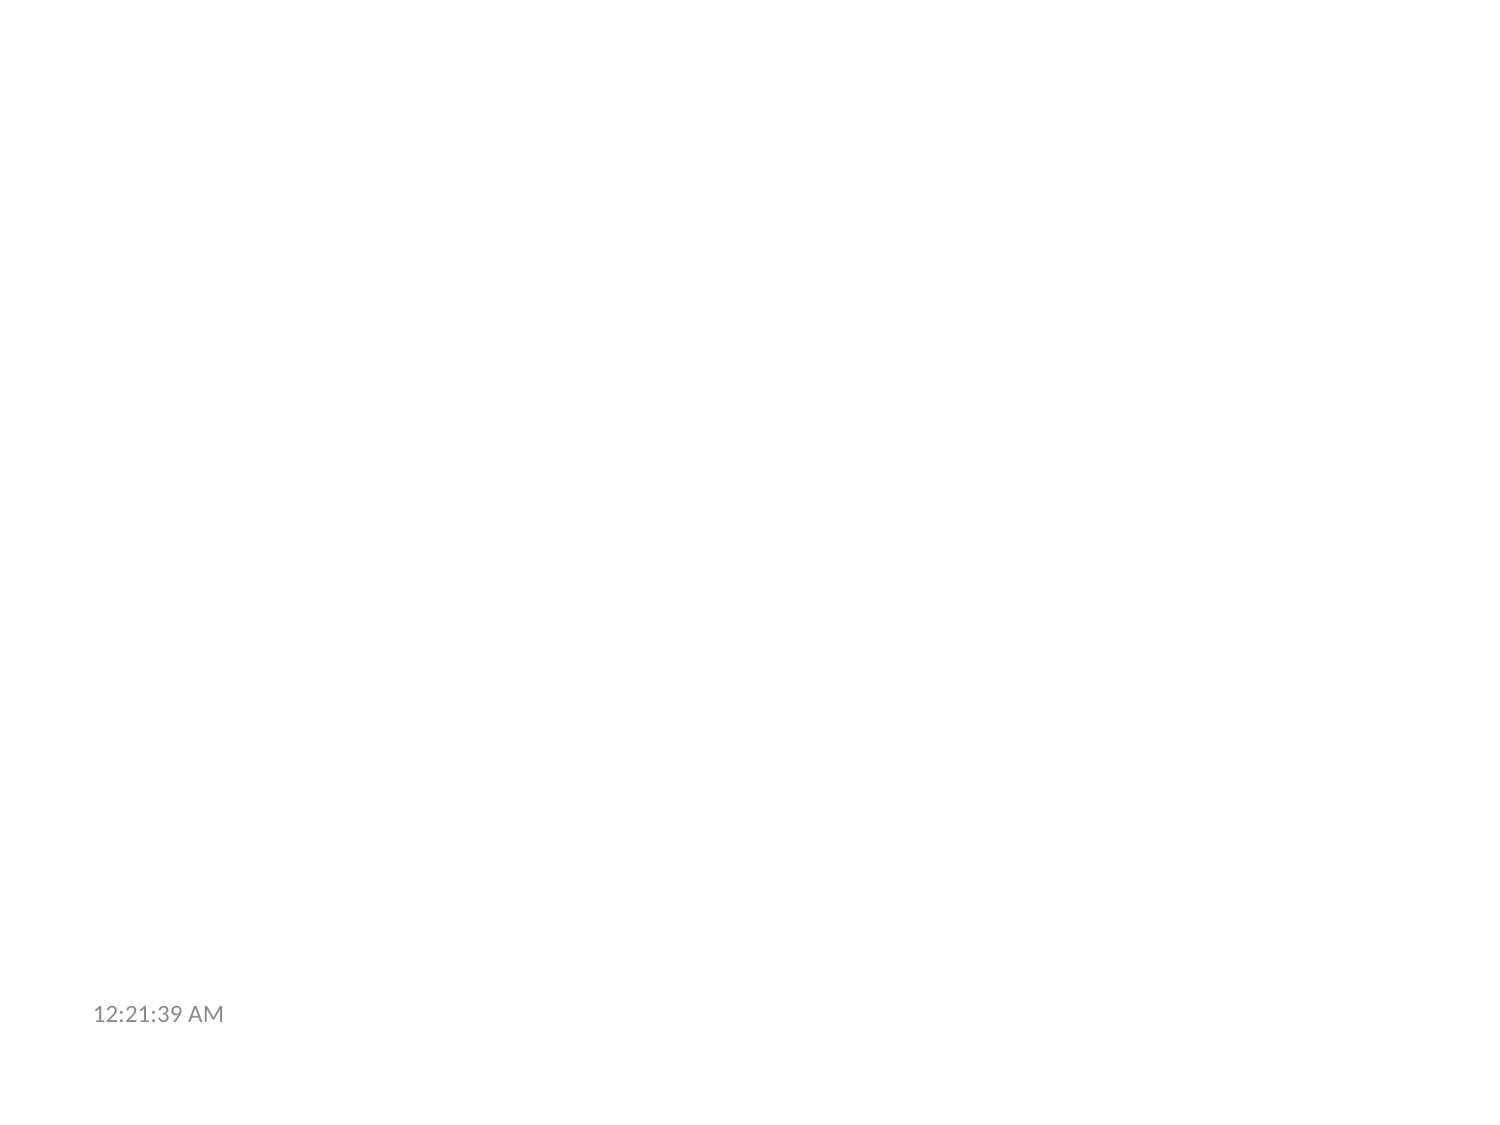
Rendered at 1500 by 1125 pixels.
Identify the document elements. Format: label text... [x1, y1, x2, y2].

text_box 3:35:09 PM [77, 982, 428, 1043]
